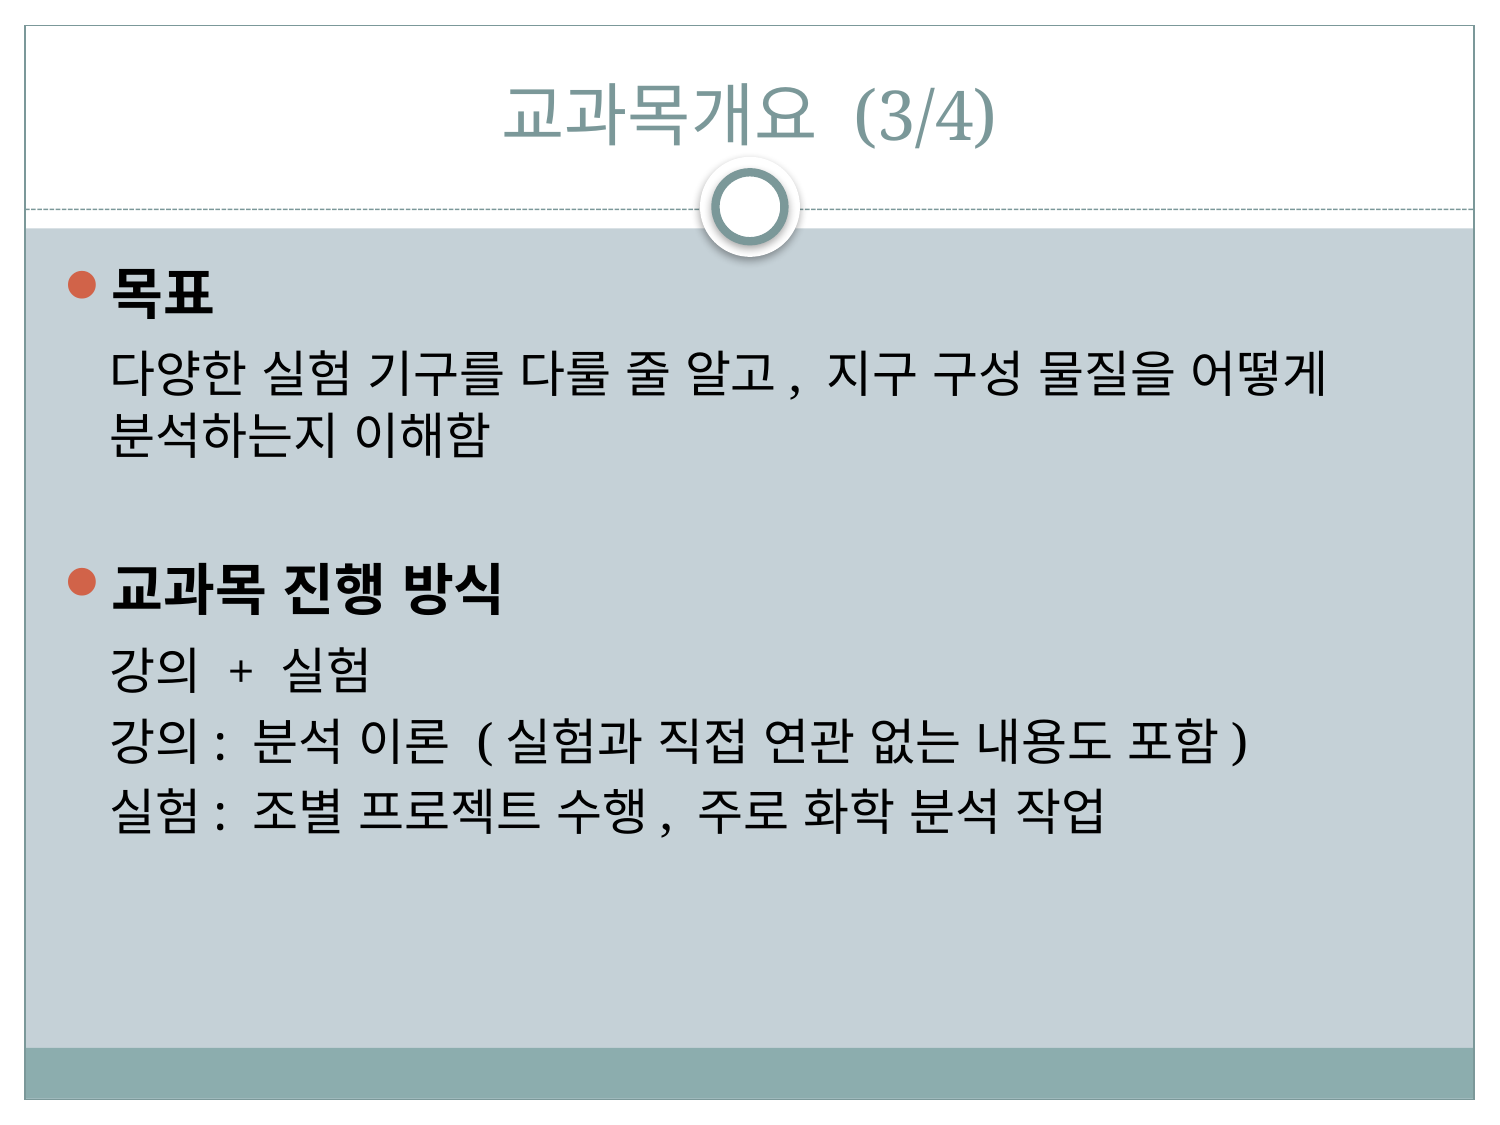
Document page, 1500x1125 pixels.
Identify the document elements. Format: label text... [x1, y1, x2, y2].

list 목표 다양한 실험 기구를 다룰 줄 알고, 지구 구성 물질을 어떻게 분석하는지 이해함 교과목 진행 방식 강의 + 실험 강의: 분석 이론 (실험과 직접 연관 없는 내용도 포함) 실험: 조별 프로젝트 수행, 주로 화학 분석 작업 [49, 250, 1445, 1001]
title 교과목개요 (3/4) [49, 37, 1450, 162]
